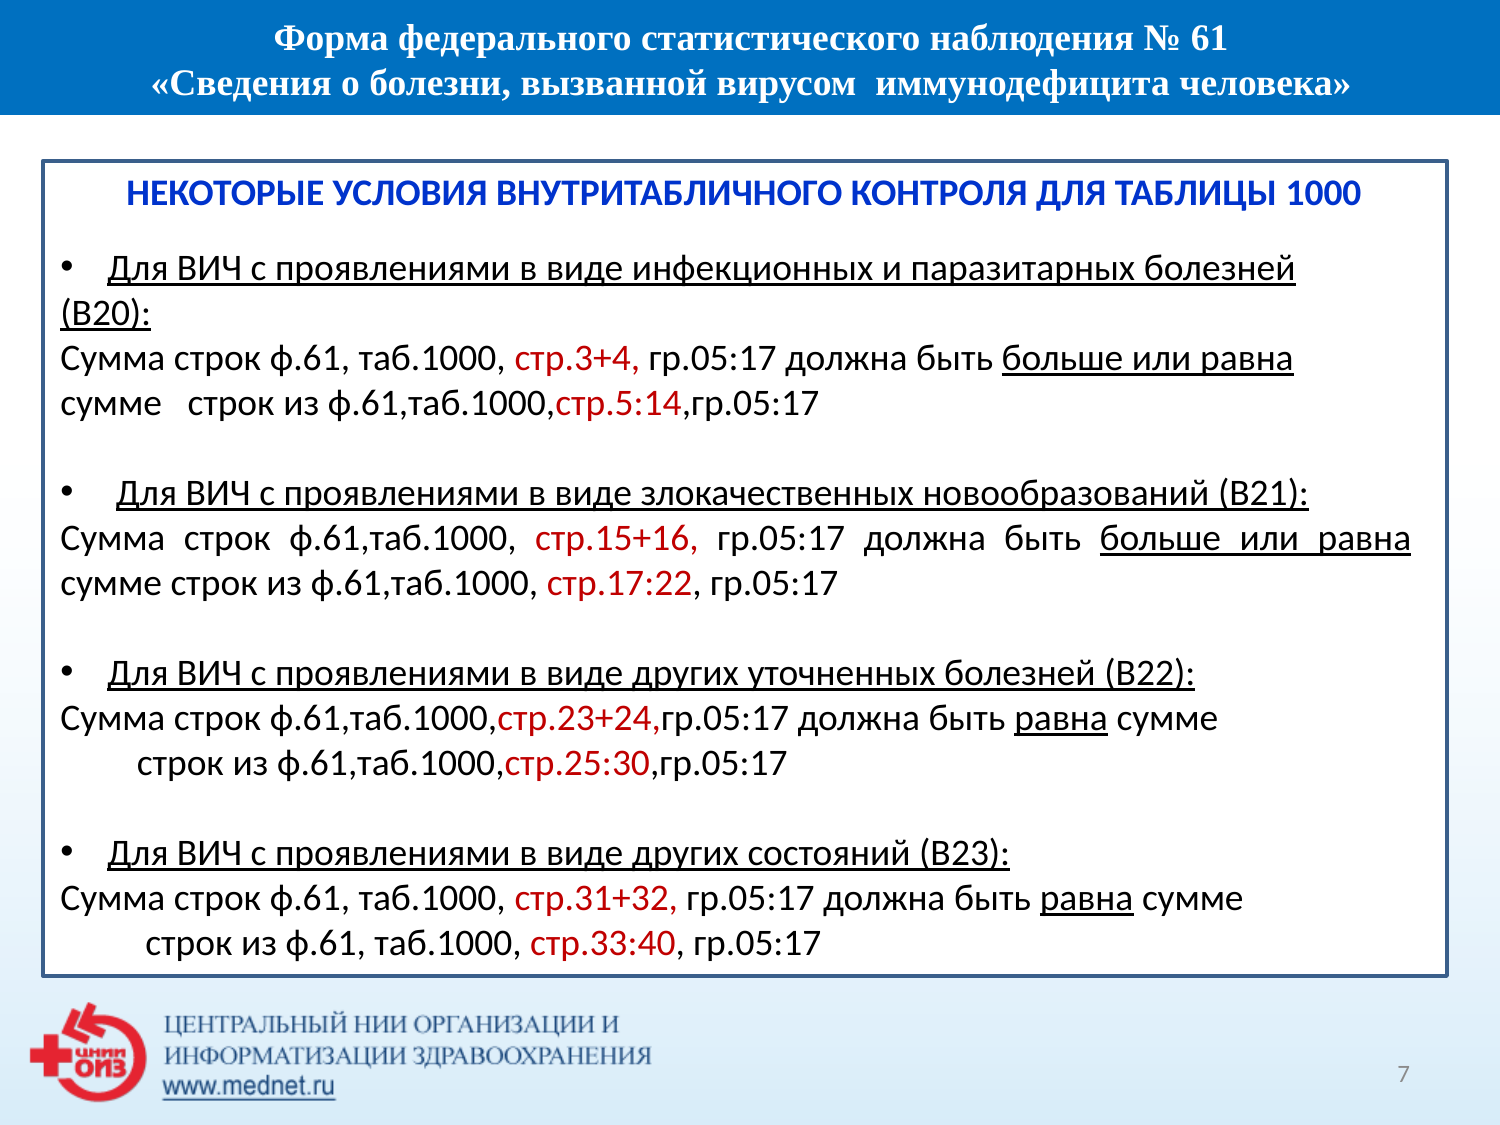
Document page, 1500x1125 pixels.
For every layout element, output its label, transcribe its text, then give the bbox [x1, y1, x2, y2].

text_box НЕКОТОРЫЕ УСЛОВИЯ ВНУТРИТАБЛИЧНОГО КОНТРОЛЯ ДЛЯ ТАБЛИЦЫ 1000 [42, 160, 1447, 221]
text_box [41, 159, 1449, 978]
picture [0, 117, 1500, 1125]
text_box Для ВИЧ с проявлениями в виде инфекционных и паразитарных болезней (В20): Сумма строк ф.61, таб.1000, стр.3+4, гр.05:17 должна быть больше или равна сумме строк из ф.61,таб.1000,стр.5:14,гр.05:17 Для ВИЧ с проявлениями в виде злокачественных новообразований (В21): Сумма строк ф.61,таб.1000, стр.15+16, гр.05:17 должна быть больше или равна сумме строк из ф.61,таб.1000, стр.17:22, гр.05:17 Для ВИЧ с проявлениями в виде других уточненных болезней (В22): Сумма строк ф.61,таб.1000,стр.23+24,гр.05:17 должна быть равна сумме строк из ф.61,таб.1000,стр.25:30,гр.05:17 Для ВИЧ с проявлениями в виде других состояний (В23): Сумма строк ф.61, таб.1000, стр.31+32, гр.05:17 должна быть равна сумме строк из ф.61, таб.1000, стр.33:40, гр.05:17 [45, 190, 1426, 1061]
text_box Форма федерального статистического наблюдения № 61 «Сведения о болезни, вызванной вирусом иммунодефицита человека» [0, 0, 1500, 117]
slide_number 7 [1074, 1042, 1425, 1103]
